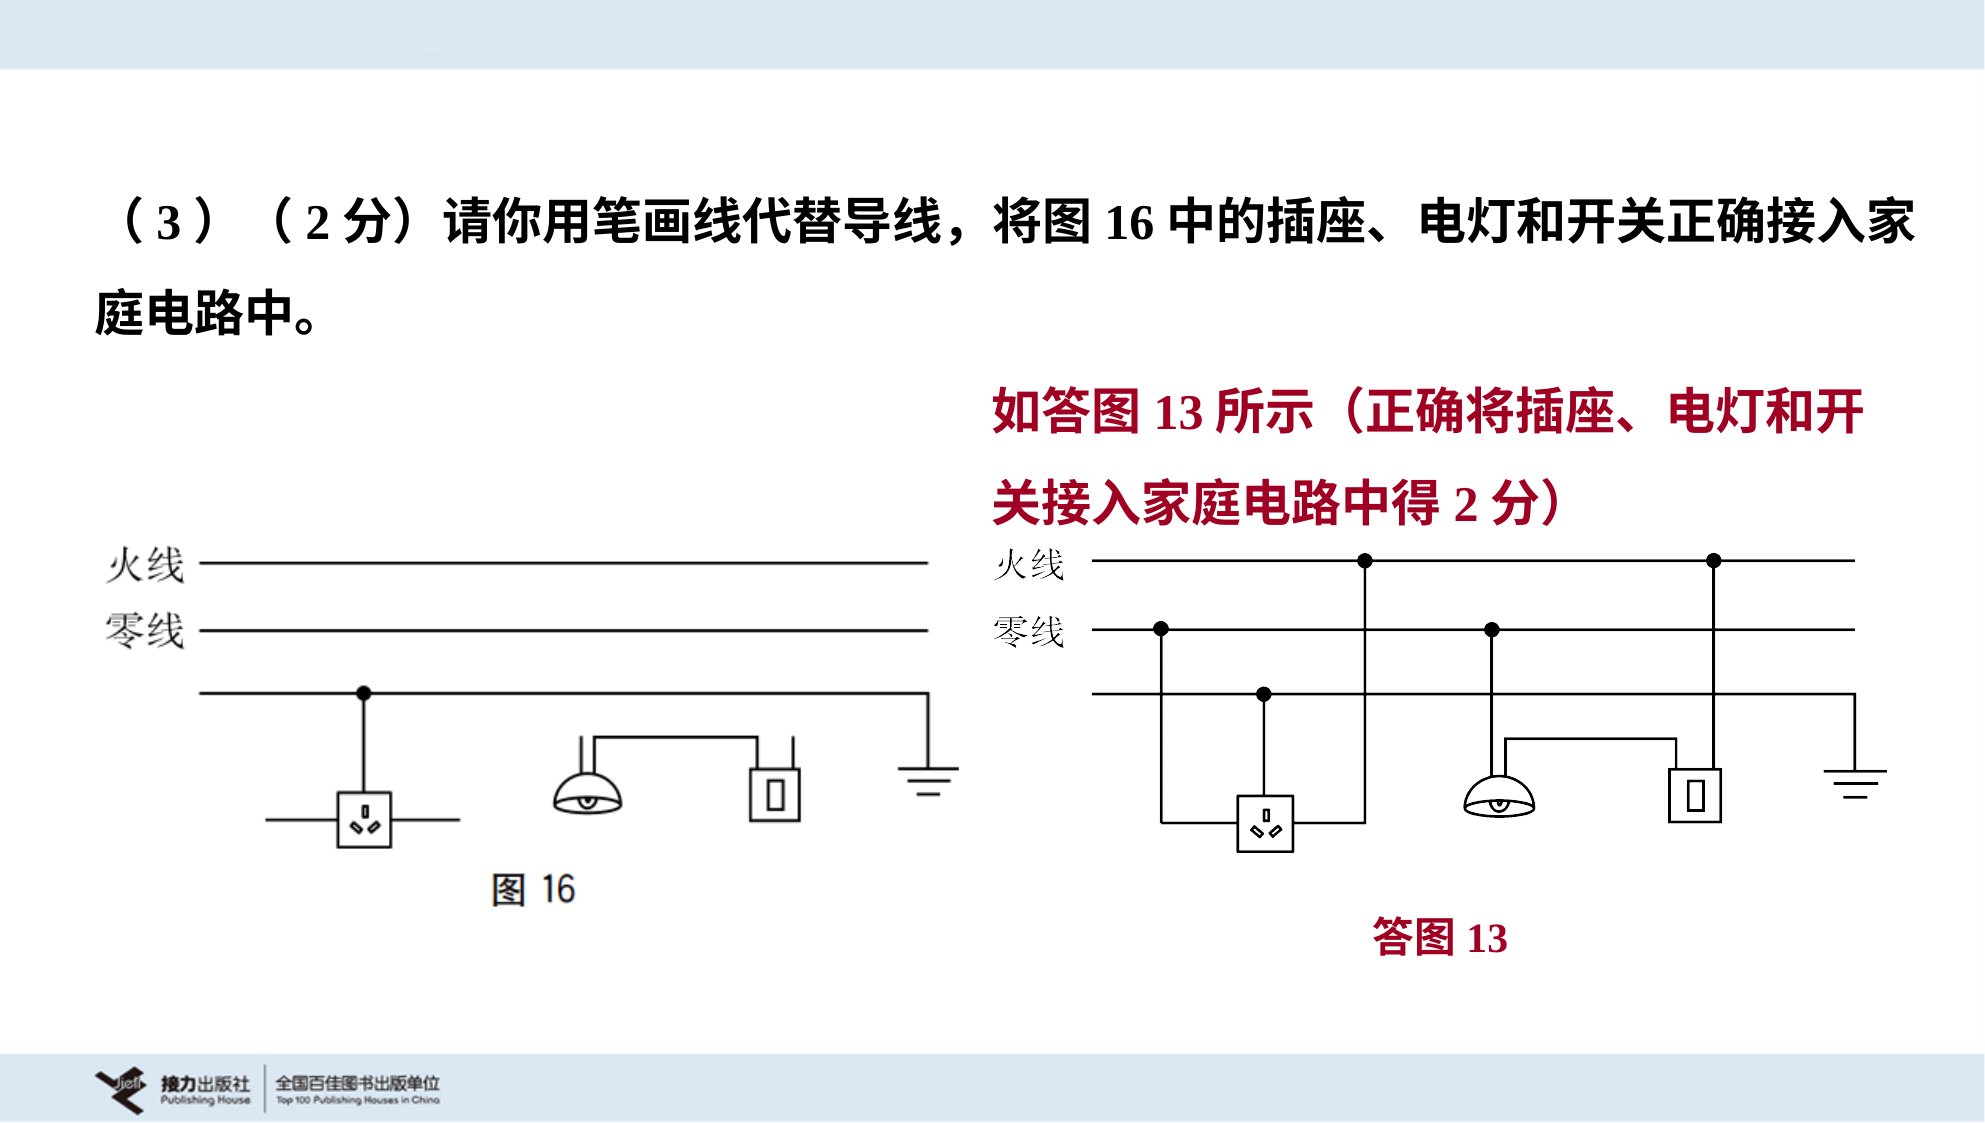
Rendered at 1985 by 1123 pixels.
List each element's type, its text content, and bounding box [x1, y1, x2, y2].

text_box （3）（2分）请你用笔画线代替导线，将图16中的插座、电灯和开关正确接入家 庭电路中。 [94, 158, 1892, 342]
text_box 如答图13所示（正确将插座、电灯和开 关接入家庭电路中得2分） [991, 347, 1890, 531]
picture [0, 0, 1985, 1122]
text_box 答图13 [1359, 873, 1522, 1021]
